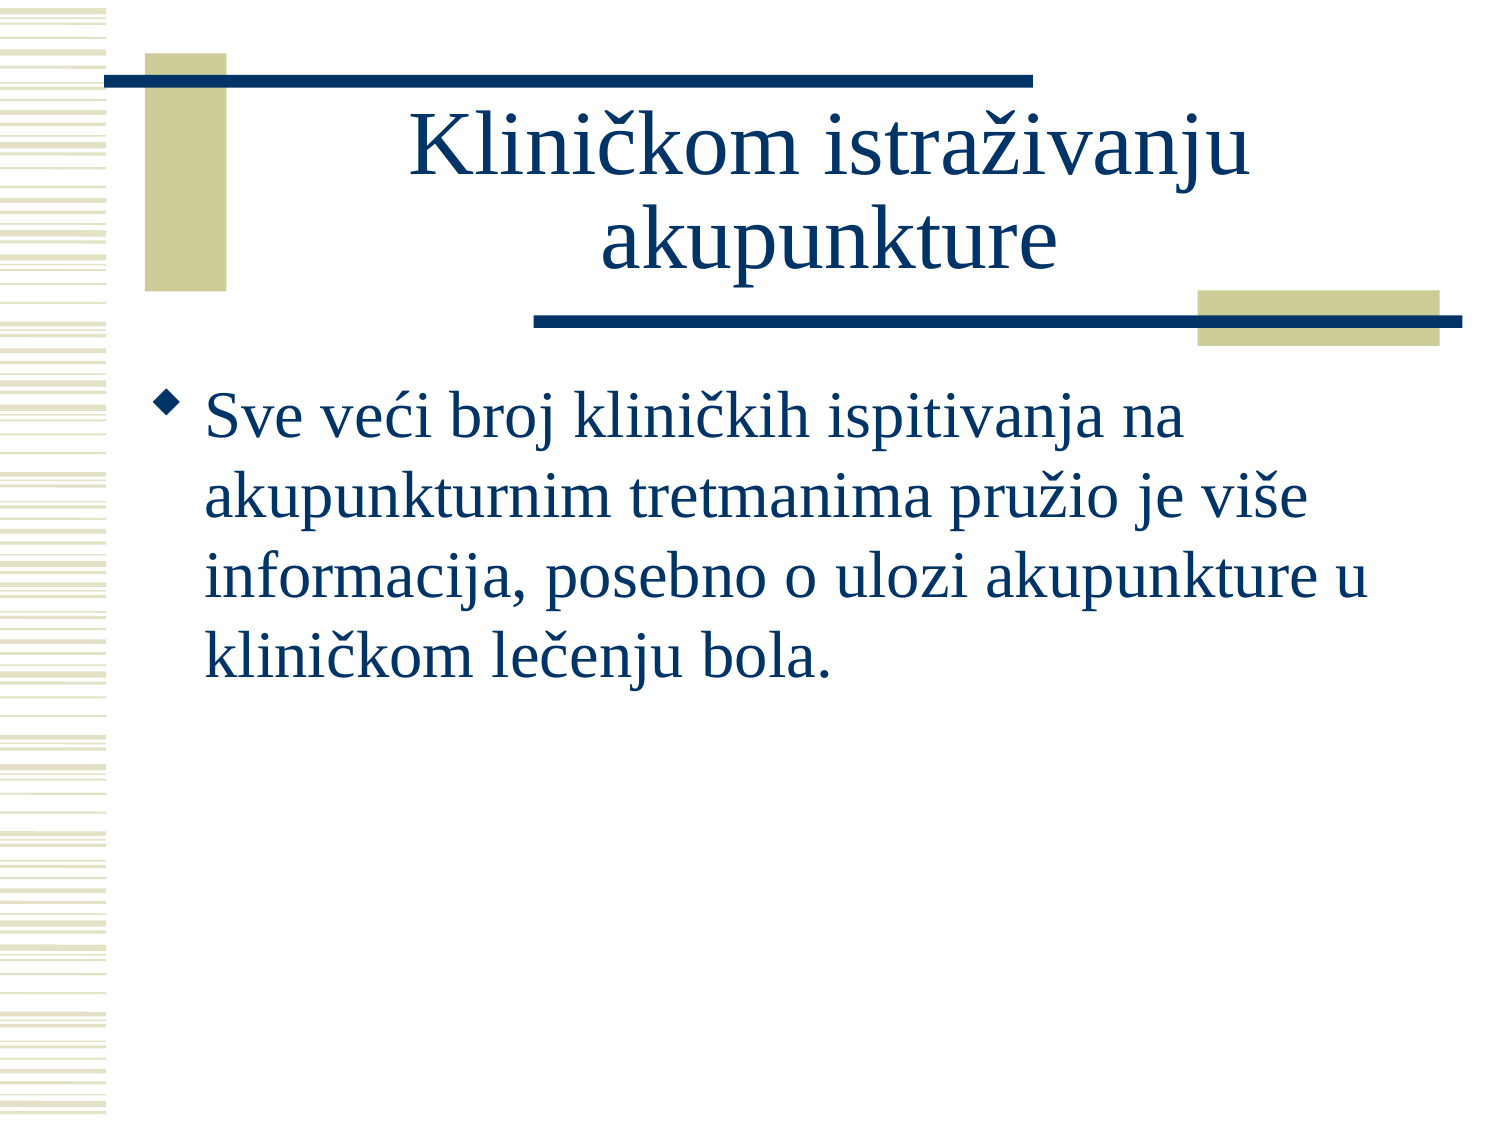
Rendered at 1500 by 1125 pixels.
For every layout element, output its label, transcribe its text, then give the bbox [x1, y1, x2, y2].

title Kliničkom istraživanju akupunkture [224, 99, 1436, 288]
list Sve veći broj kliničkih ispitivanja na akupunkturnim tretmanima pružio je više informacija, posebno o ulozi akupunkture u kliničkom lečenju bola. [132, 363, 1439, 1001]
